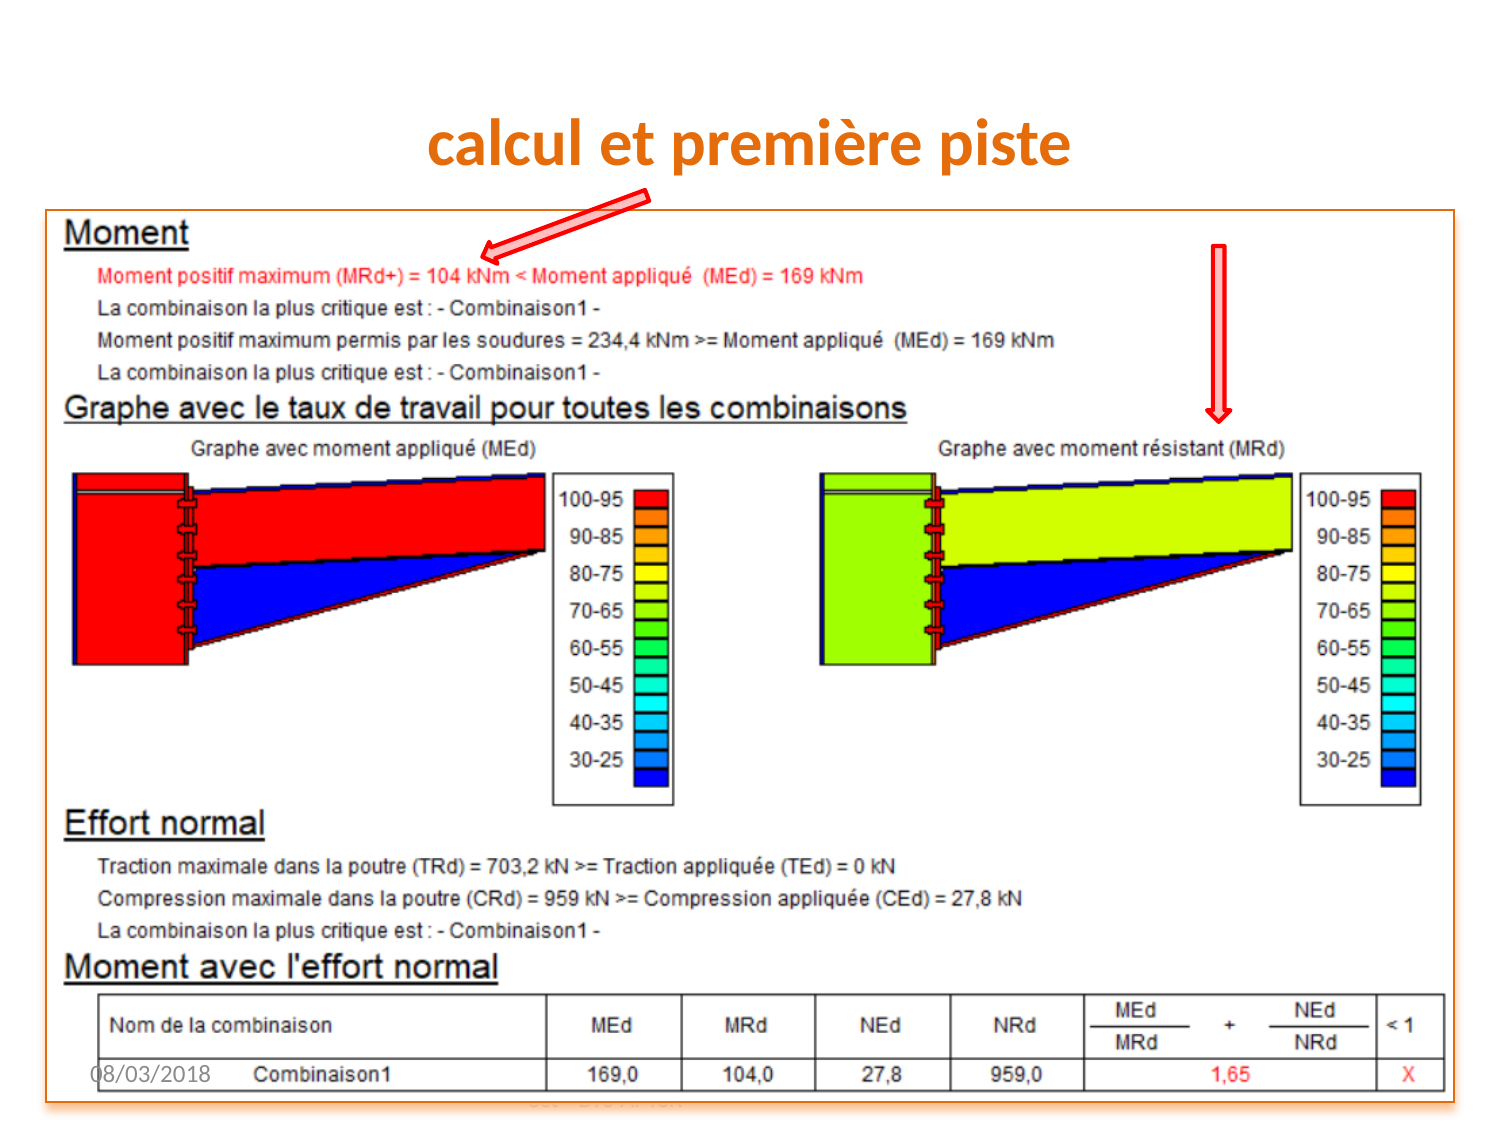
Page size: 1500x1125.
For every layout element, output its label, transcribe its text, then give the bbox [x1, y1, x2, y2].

title calcul et première piste [75, 45, 1425, 209]
picture [46, 210, 1454, 1102]
text_box [588, 188, 652, 209]
